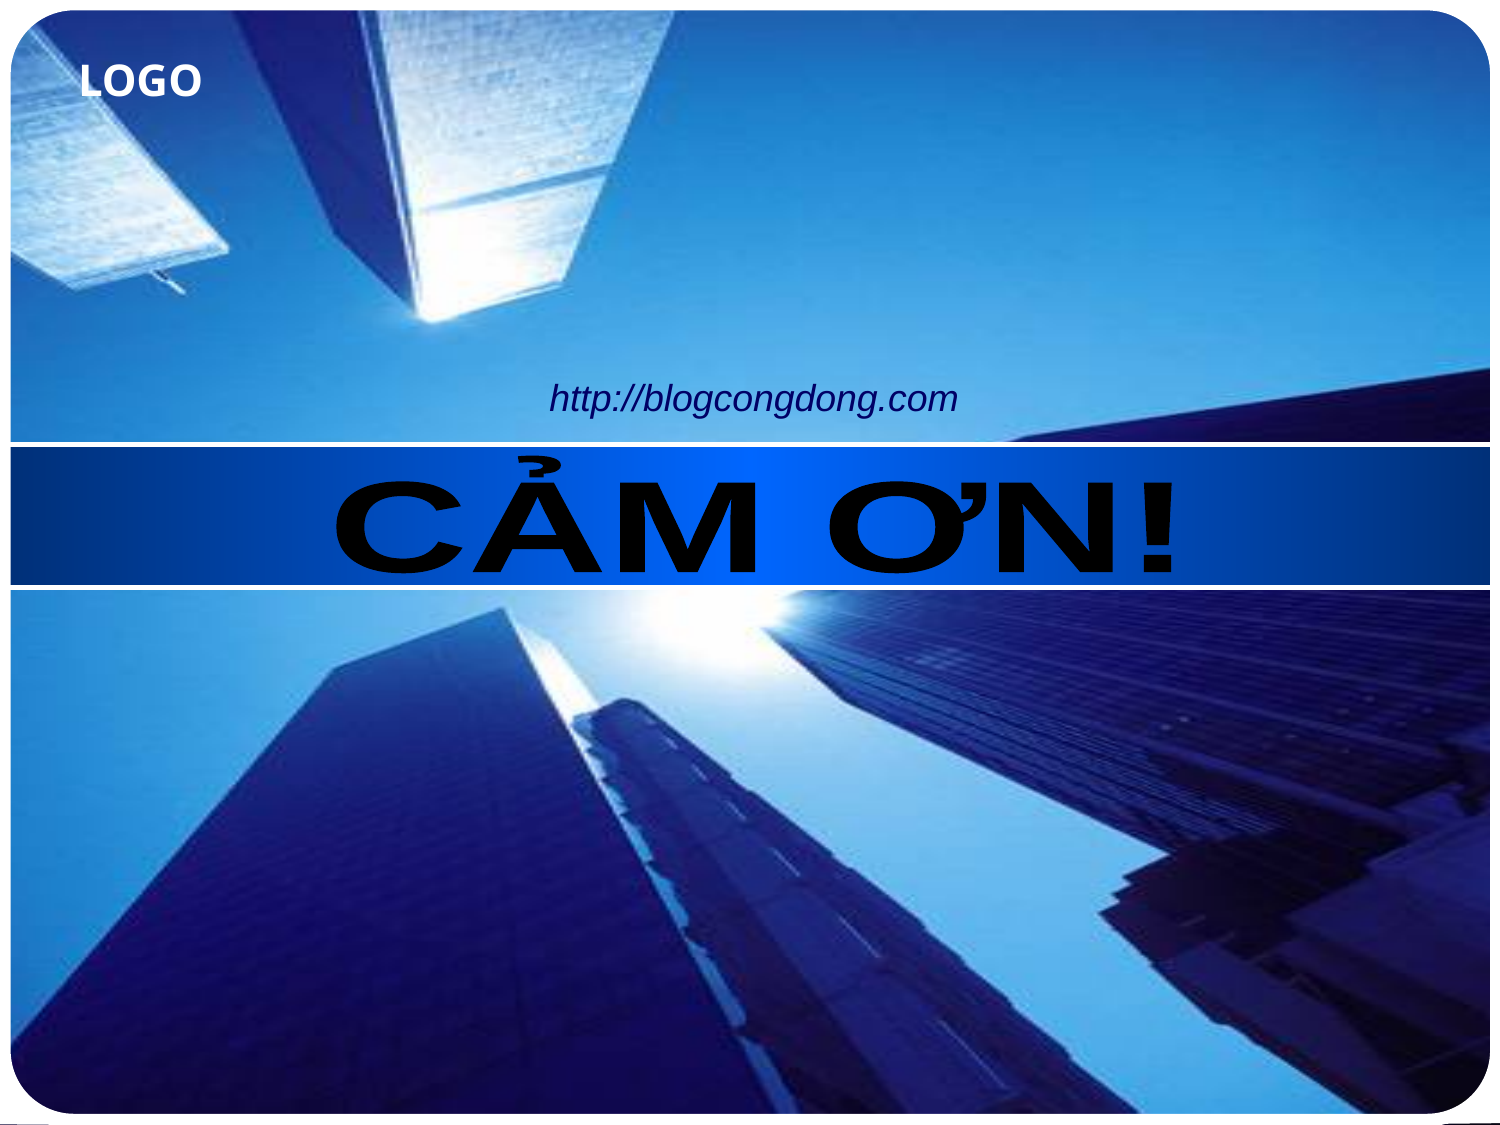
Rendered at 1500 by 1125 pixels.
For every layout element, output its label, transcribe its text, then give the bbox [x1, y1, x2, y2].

text_box http://blogcongdong.com [366, 366, 1142, 427]
picture [11, 11, 1490, 442]
picture [11, 590, 1490, 1113]
